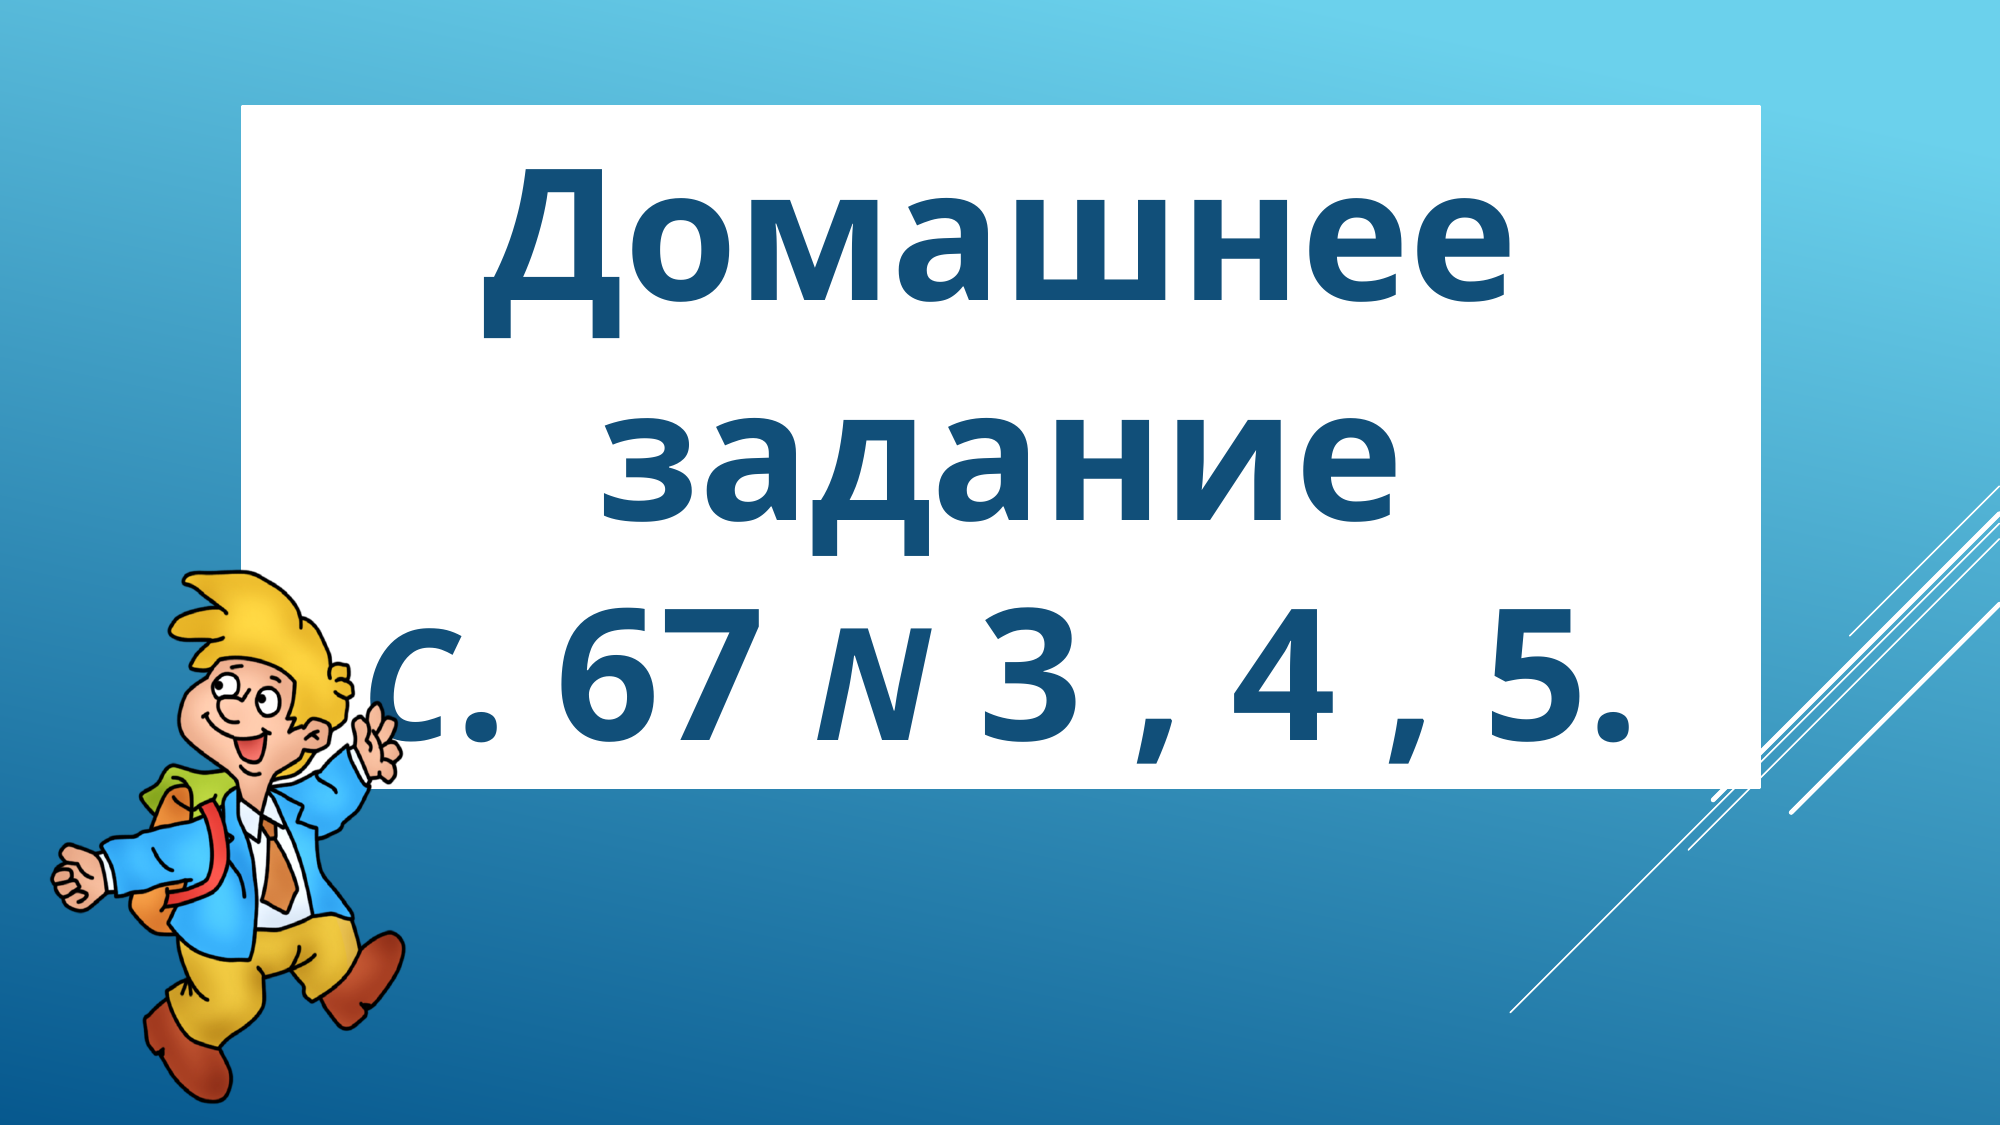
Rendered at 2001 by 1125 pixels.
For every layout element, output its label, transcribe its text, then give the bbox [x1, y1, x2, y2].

picture [35, 556, 451, 1110]
text_box Домашнее задание С. 67 N 3 , 4 , 5. [241, 105, 1761, 789]
